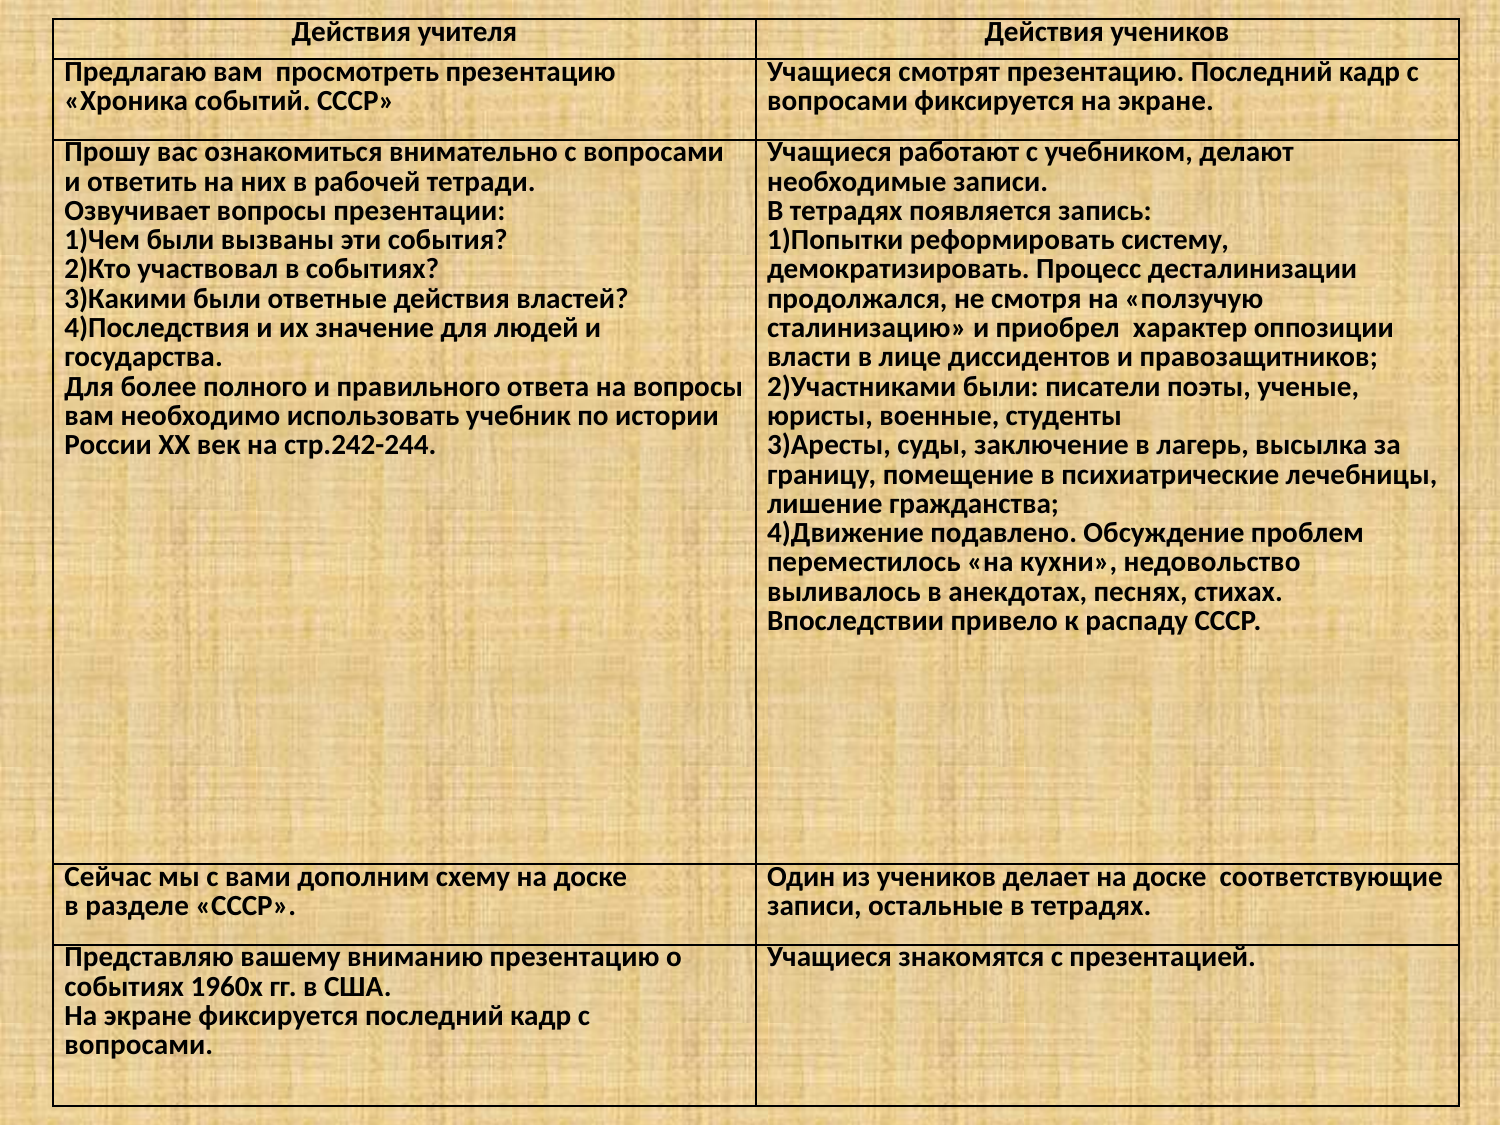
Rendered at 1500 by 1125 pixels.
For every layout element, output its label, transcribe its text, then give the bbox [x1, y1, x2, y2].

picture [0, 0, 1500, 1125]
table_cell Предлагаю вам просмотреть презентацию «Хроника событий. СССР» [54, 60, 755, 139]
table_cell Представляю вашему вниманию презентацию о событиях 1960х гг. в США. На экране фиксируется последний кадр с вопросами. [54, 946, 755, 1105]
table_header Действия учеников [757, 20, 1458, 58]
table_cell Сейчас мы с вами дополним схему на доске в разделе «СССР». [54, 865, 755, 944]
table_cell Учащиеся смотрят презентацию. Последний кадр с вопросами фиксируется на экране. [757, 60, 1458, 139]
table_cell Учащиеся знакомятся с презентацией. [757, 946, 1458, 1105]
table_cell Прошу вас ознакомиться внимательно с вопросами и ответить на них в рабочей тетради. Озвучивает вопросы презентации: 1)Чем были вызваны эти события? 2)Кто участвовал в событиях? 3)Какими были ответные действия властей? 4)Последствия и их значение для людей и государства. Для более полного и правильного ответа на вопросы вам необходимо использовать учебник по истории России ХХ век на стр.242-244. [54, 141, 755, 863]
table_cell Один из учеников делает на доске соответствующие записи, остальные в тетрадях. [757, 865, 1458, 944]
table_cell Учащиеся работают с учебником, делают необходимые записи. В тетрадях появляется запись: 1)Попытки реформировать систему, демократизировать. Процесс десталинизации продолжался, не смотря на «ползучую сталинизацию» и приобрел характер оппозиции власти в лице диссидентов и правозащитников; 2)Участниками были: писатели поэты, ученые, юристы, военные, студенты 3)Аресты, суды, заключение в лагерь, высылка за границу, помещение в психиатрические лечебницы, лишение гражданства; 4)Движение подавлено. Обсуждение проблем переместилось «на кухни», недовольство выливалось в анекдотах, песнях, стихах. Впоследствии привело к распаду СССР. [757, 141, 1458, 863]
table_header Действия учителя [54, 20, 755, 58]
